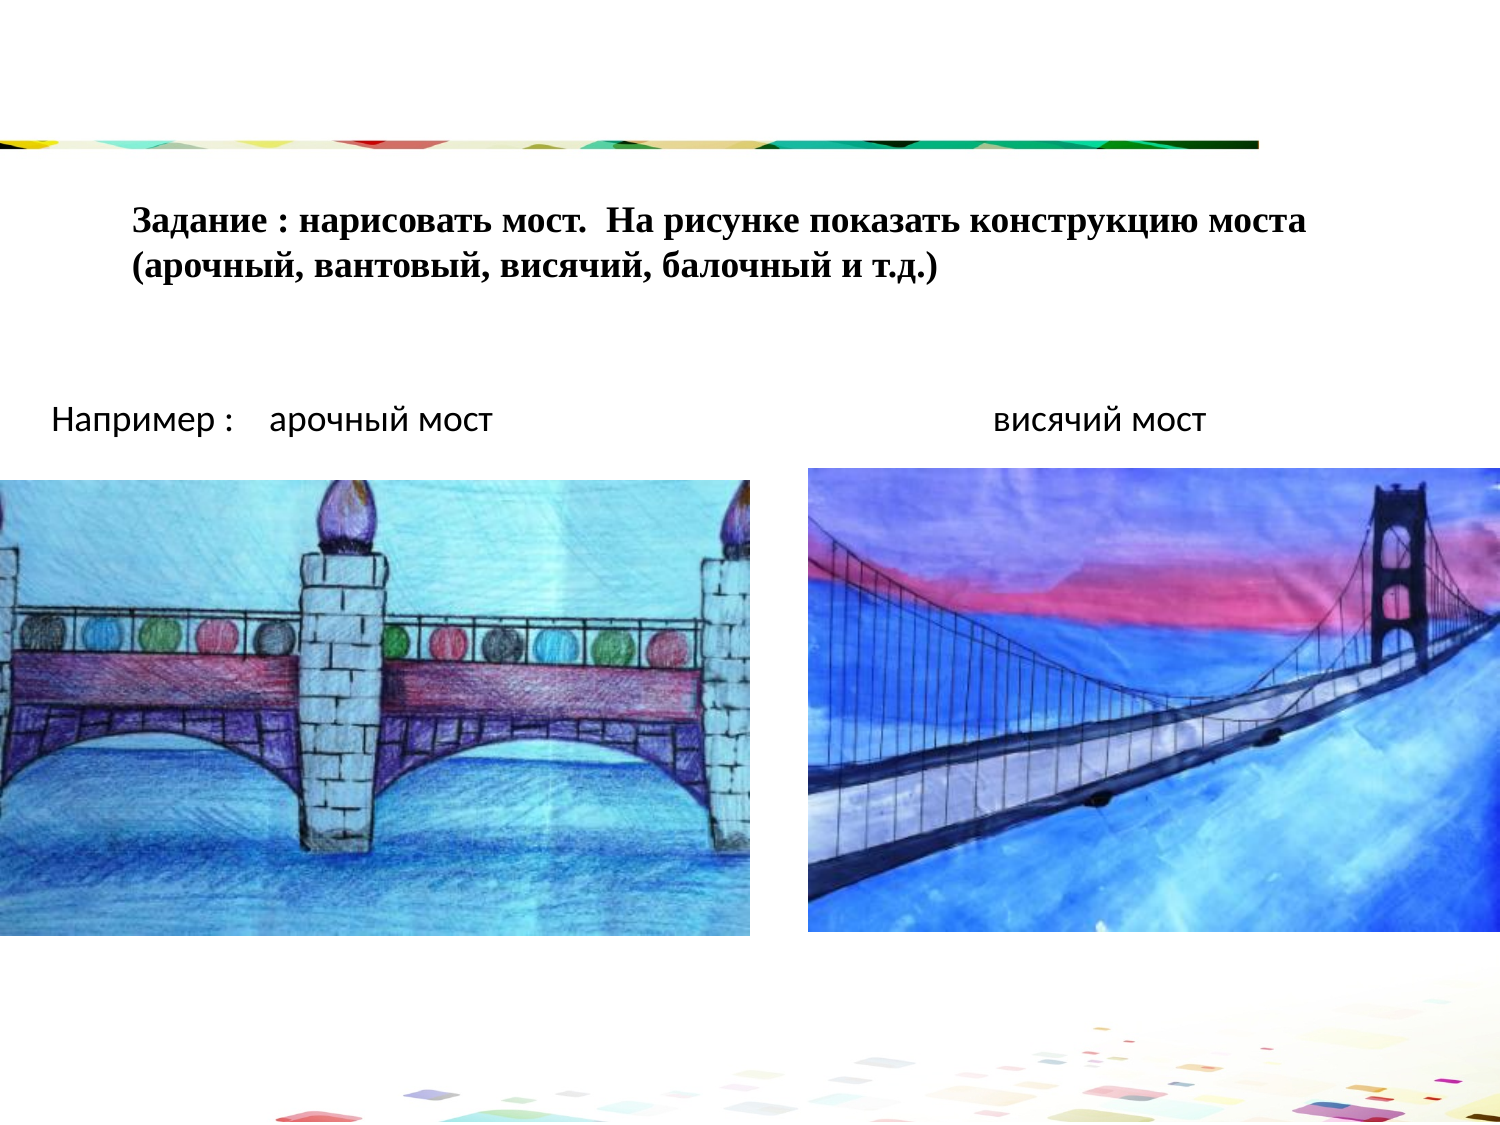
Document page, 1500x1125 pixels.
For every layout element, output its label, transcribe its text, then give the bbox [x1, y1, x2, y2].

picture [0, 0, 1500, 1122]
text_box Например : [36, 386, 250, 447]
text_box арочный мост висячий мост [254, 386, 1224, 447]
text_box Задание : нарисовать мост. На рисунке показать конструкцию моста (арочный, вантовый, висячий, балочный и т.д.) [117, 187, 1430, 293]
